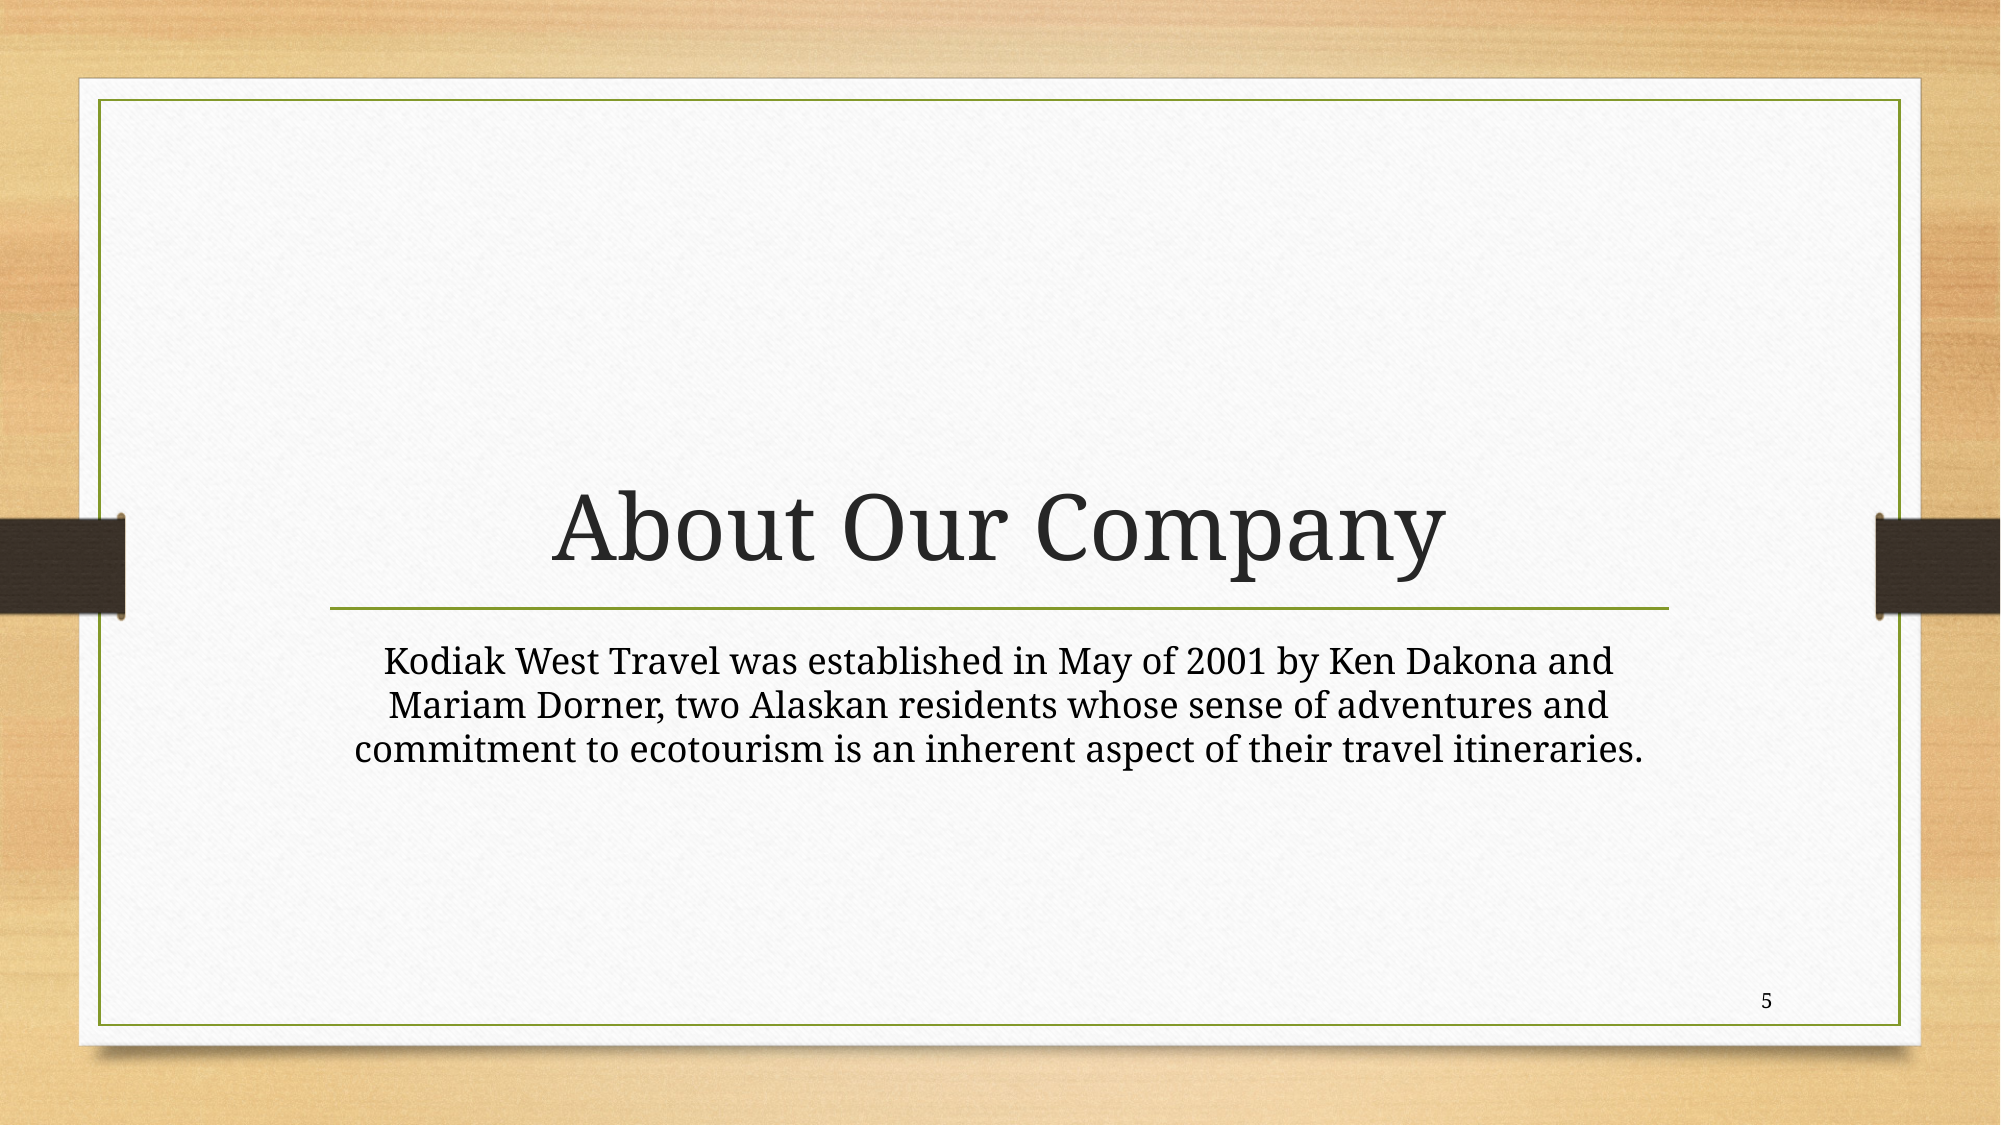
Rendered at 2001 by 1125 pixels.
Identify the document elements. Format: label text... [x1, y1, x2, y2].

list Kodiak West Travel was established in May of 2001 by Ken Dakona and Mariam Dorner, two Alaskan residents whose sense of adventures and commitment to ecotourism is an inherent aspect of their travel itineraries. [330, 630, 1669, 788]
title About Our Company [330, 287, 1669, 587]
slide_number 5 [1698, 979, 1788, 1025]
picture [0, 0, 2001, 1125]
